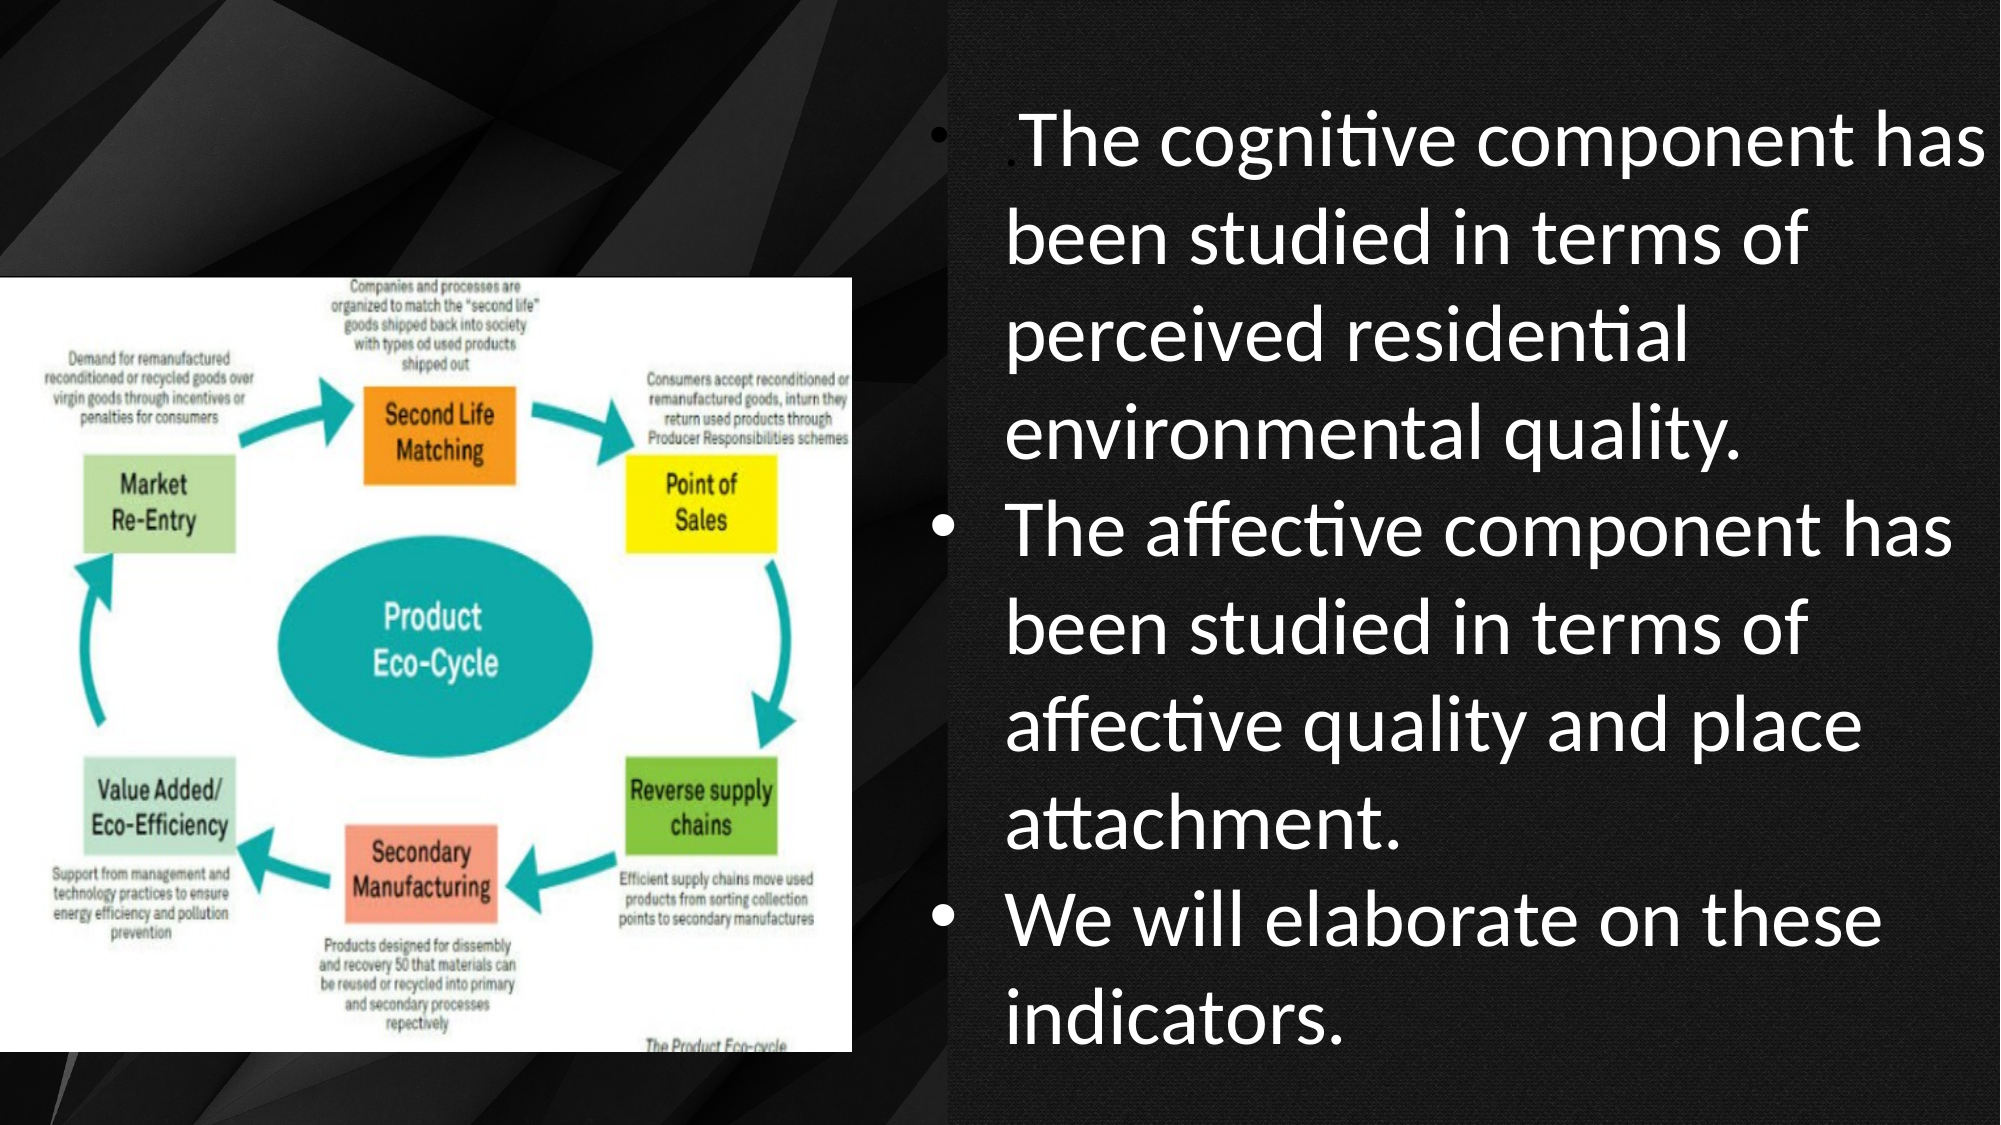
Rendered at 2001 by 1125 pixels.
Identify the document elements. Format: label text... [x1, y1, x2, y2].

text_box .The cognitive component has been studied in terms of perceived residential environmental quality. The affective component has been studied in terms of affective quality and place attachment. We will elaborate on these indicators. [948, 78, 2000, 1068]
picture [0, 0, 2000, 1125]
